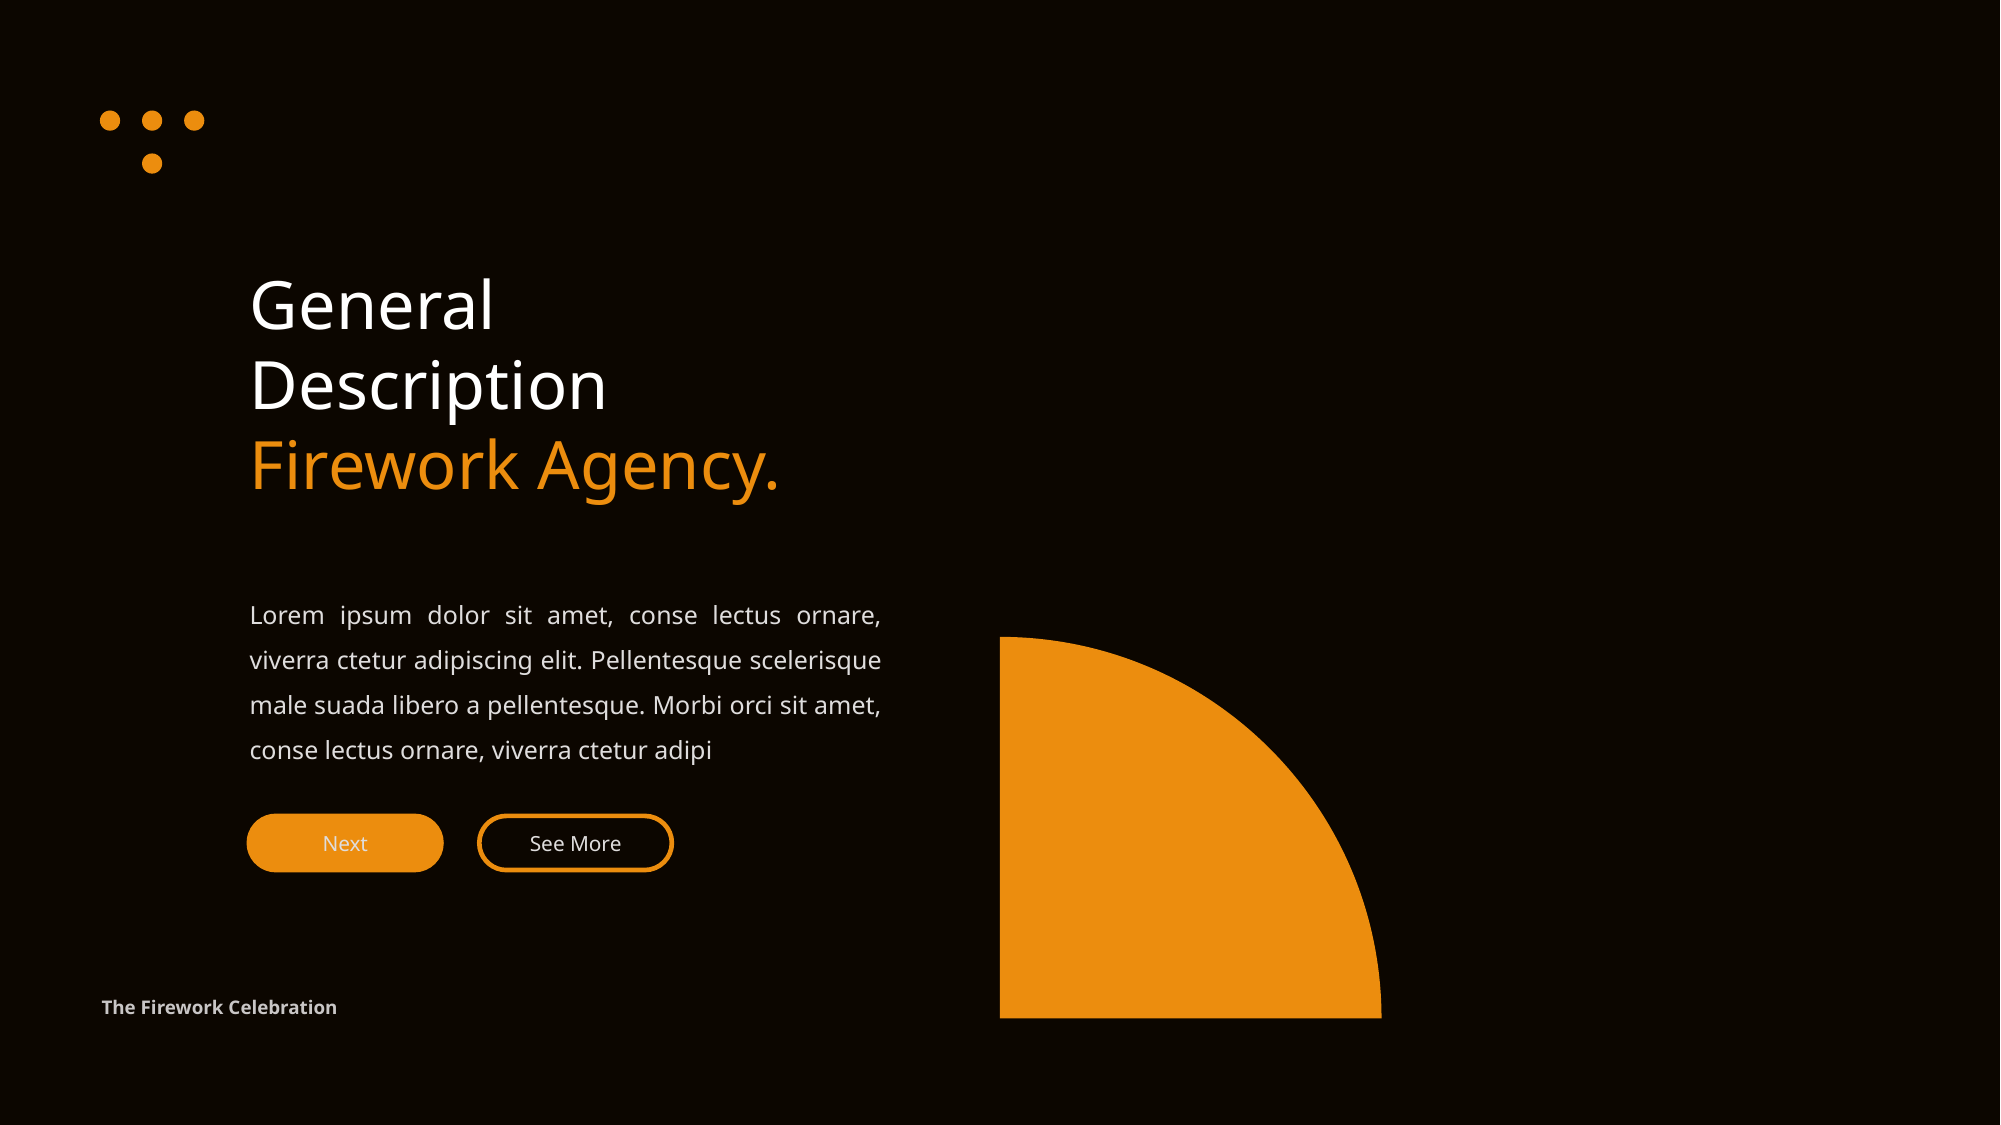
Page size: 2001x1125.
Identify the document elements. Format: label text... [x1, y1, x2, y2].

text_box Next [247, 814, 443, 872]
text_box [140, 109, 164, 132]
text_box Lorem ipsum dolor sit amet, conse lectus ornare, viverra ctetur adipiscing elit. Pellentesque scelerisque male suada libero a pellentesque. Morbi orci sit amet, conse lectus ornare, viverra ctetur adipi [234, 577, 898, 769]
text_box [140, 152, 164, 175]
text_box [98, 109, 122, 132]
text_box [183, 109, 206, 132]
text_box General Description Firework Agency. [235, 255, 869, 511]
text_box See More [478, 814, 673, 872]
text_box The Firework Celebration [86, 988, 357, 1026]
picture [999, 123, 1895, 1019]
